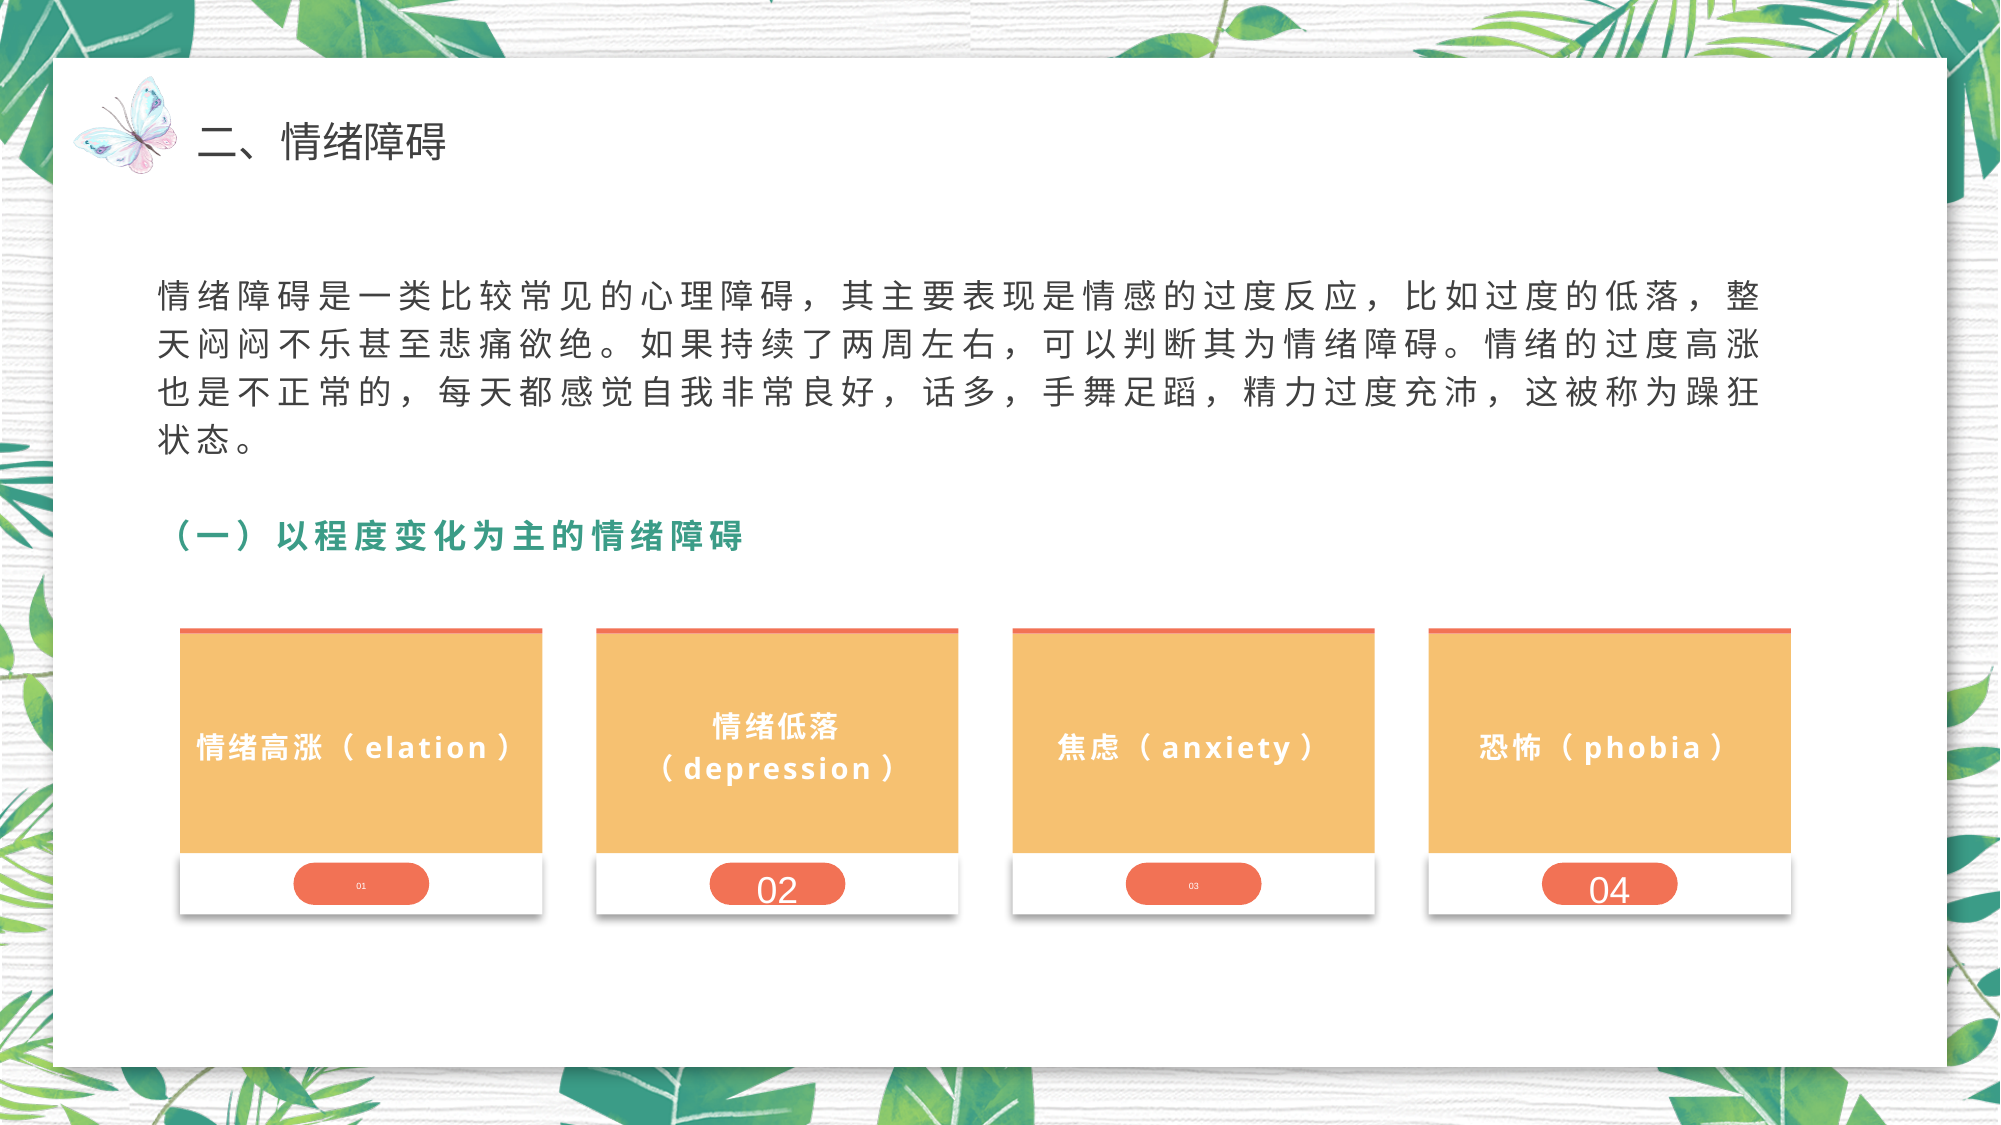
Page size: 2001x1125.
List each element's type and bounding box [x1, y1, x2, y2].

text_box [596, 628, 959, 915]
picture [73, 76, 177, 174]
text_box [0, 0, 2000, 1125]
text_box [1428, 628, 1791, 915]
text_box [180, 628, 543, 915]
text_box [1012, 628, 1375, 915]
